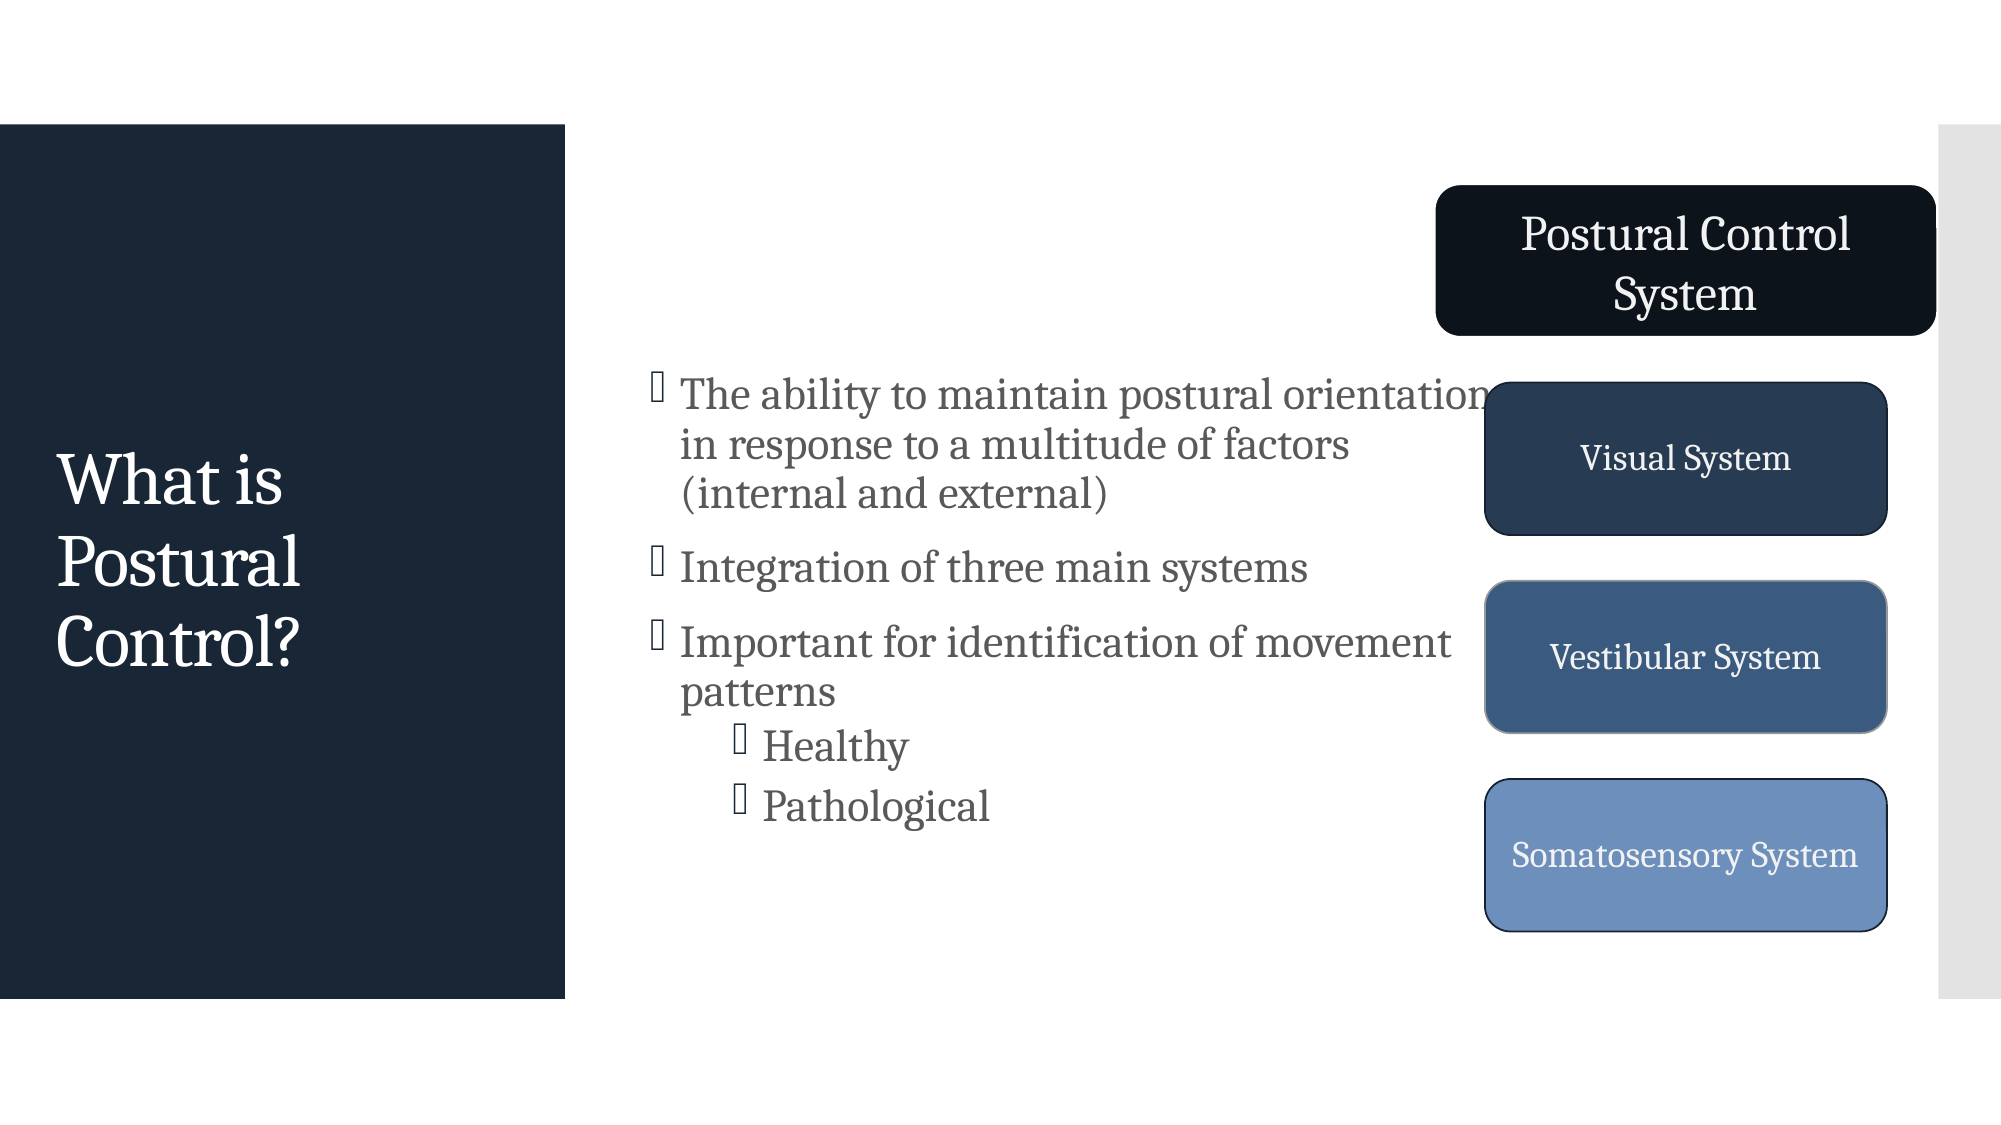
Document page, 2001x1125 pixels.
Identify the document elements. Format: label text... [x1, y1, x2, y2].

list The ability to maintain postural orientation in response to a multitude of factors (internal and external) Integration of three main systems Important for identification of movement patterns Healthy Pathological [634, 141, 1513, 1060]
title What is Postural Control? [41, 184, 525, 940]
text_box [1371, 184, 2000, 932]
